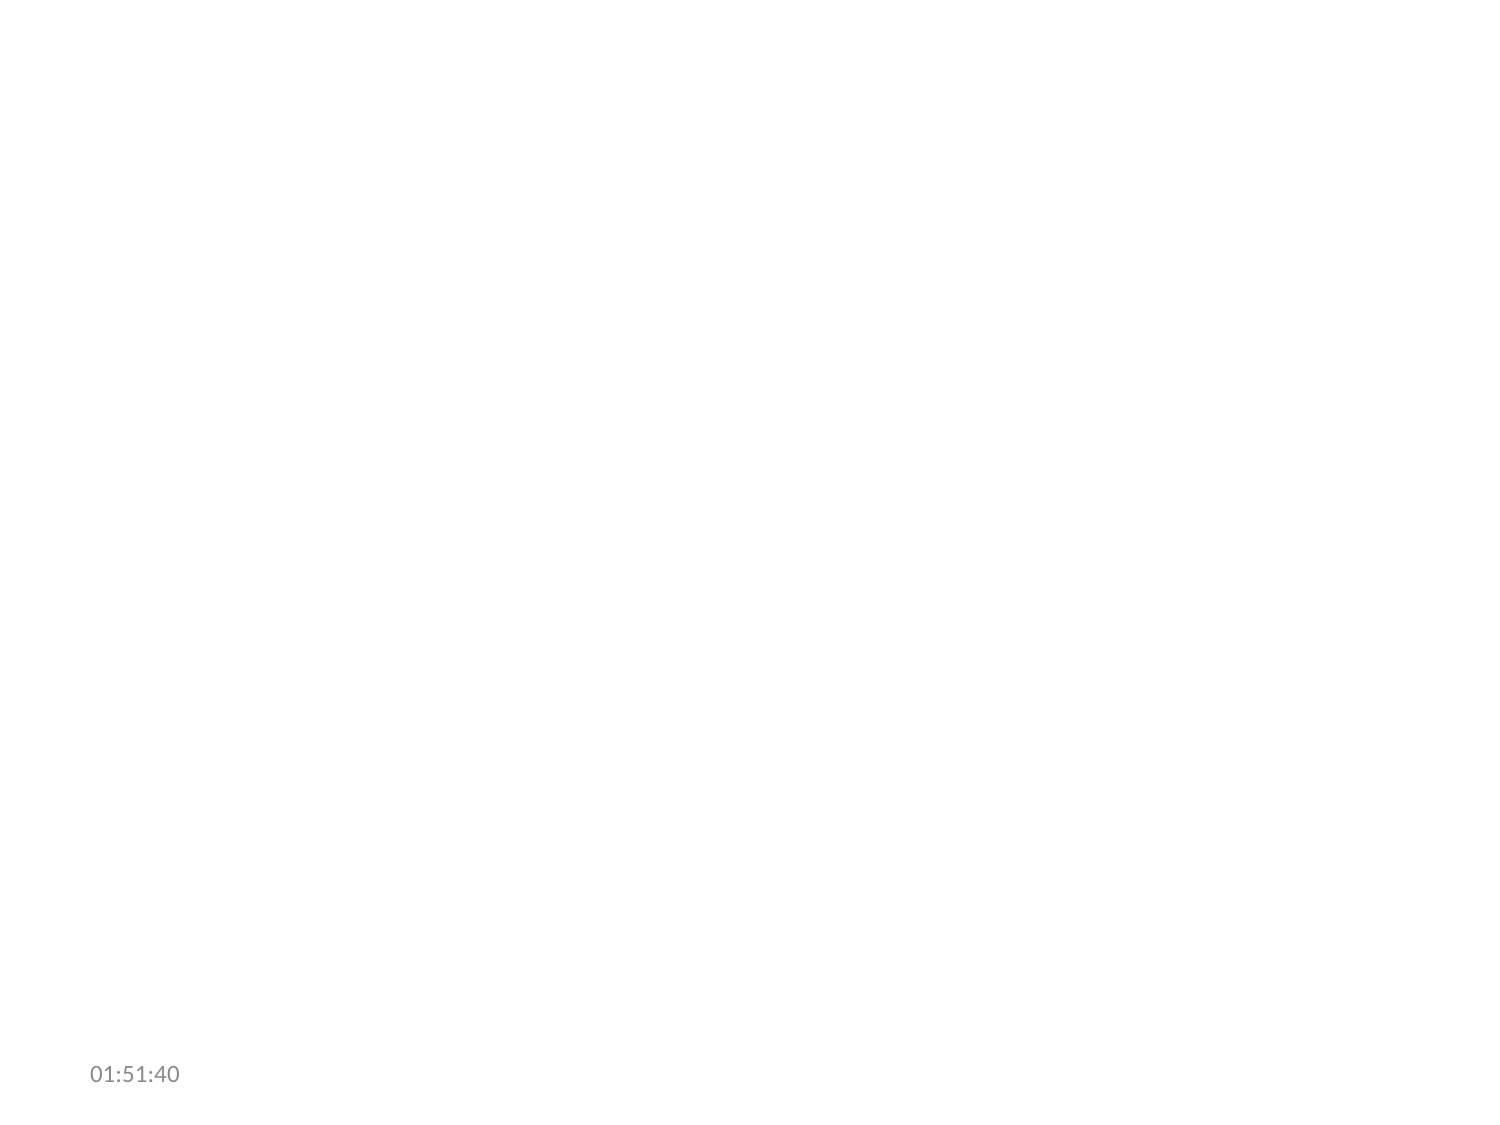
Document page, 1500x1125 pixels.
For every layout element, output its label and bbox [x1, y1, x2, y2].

slide_number [75, 1042, 425, 1103]
